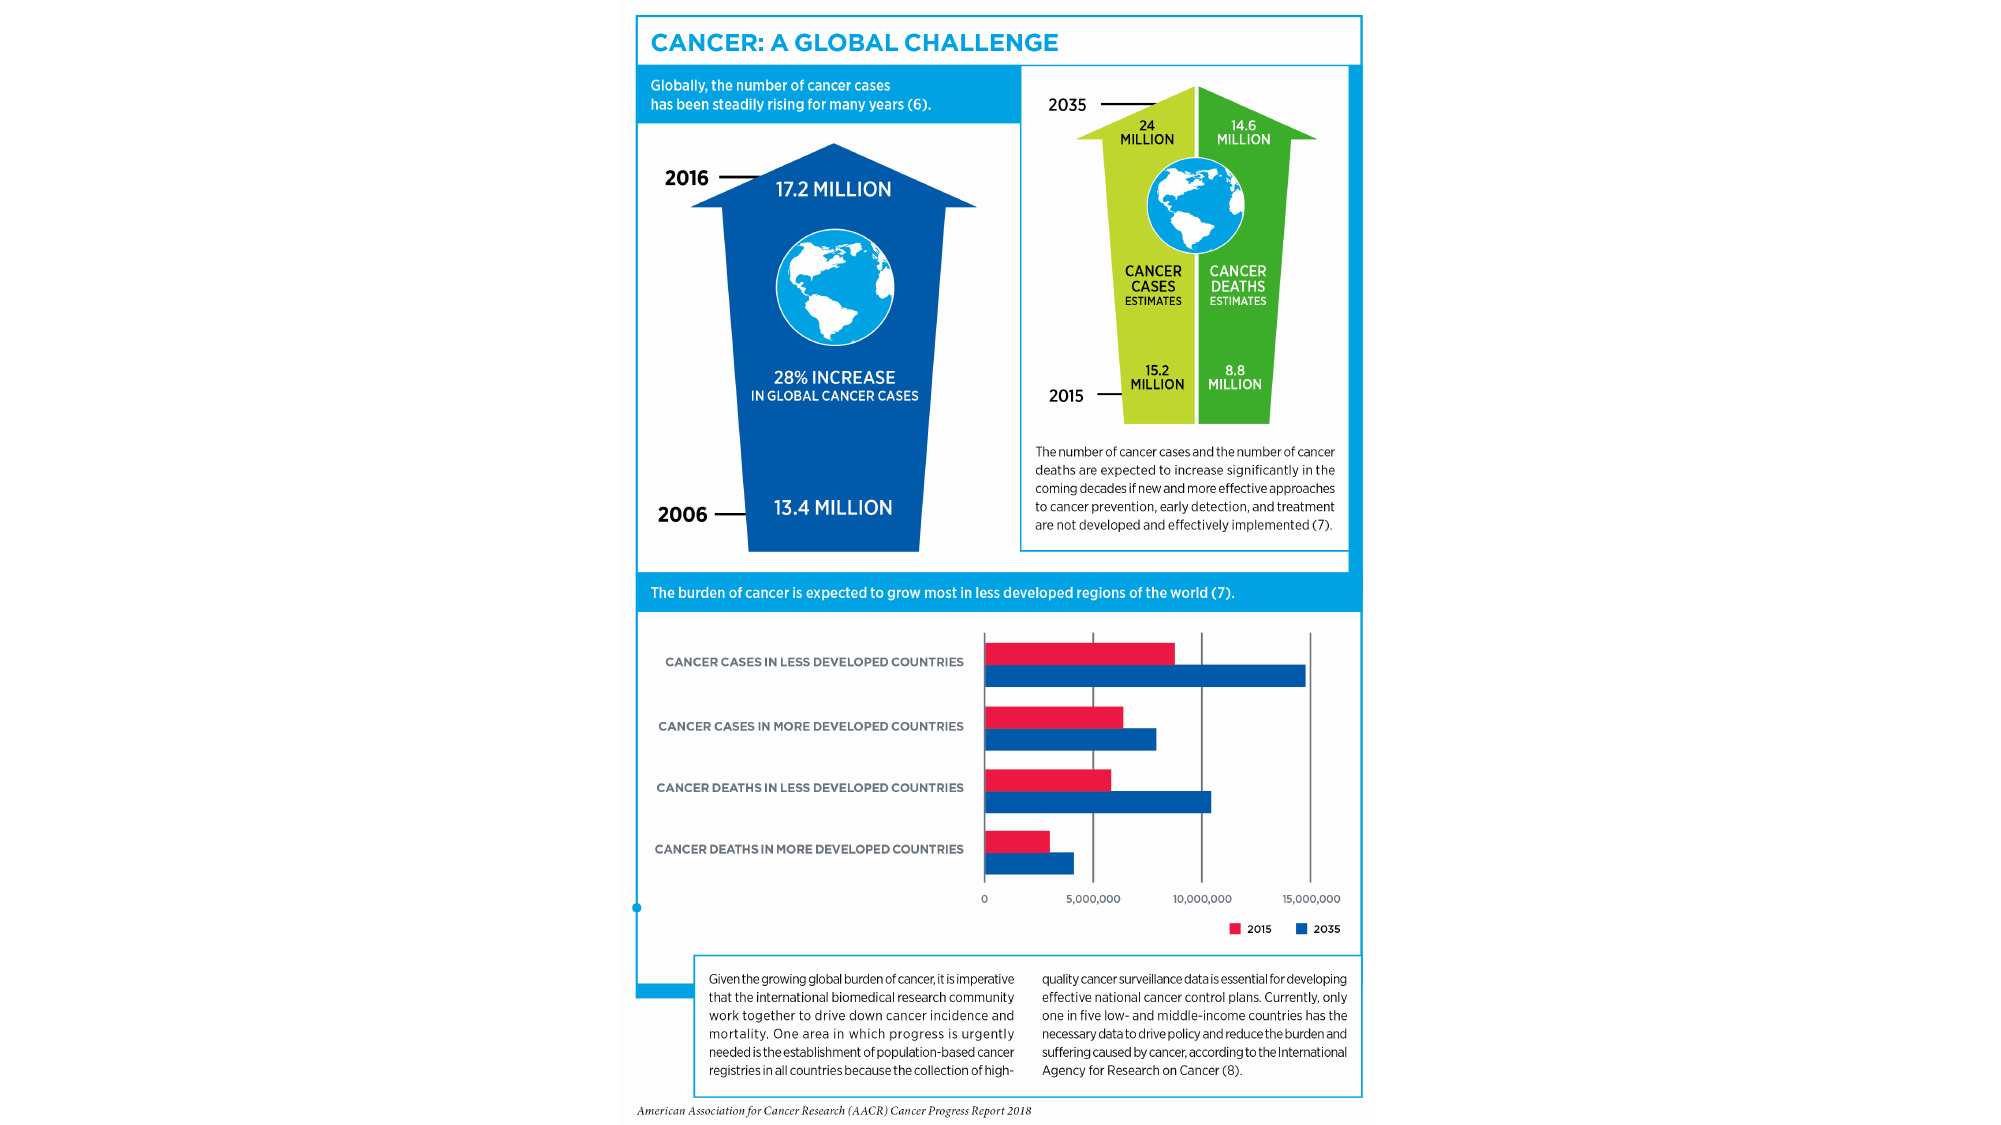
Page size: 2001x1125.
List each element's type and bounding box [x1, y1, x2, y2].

picture [620, 0, 1377, 1125]
